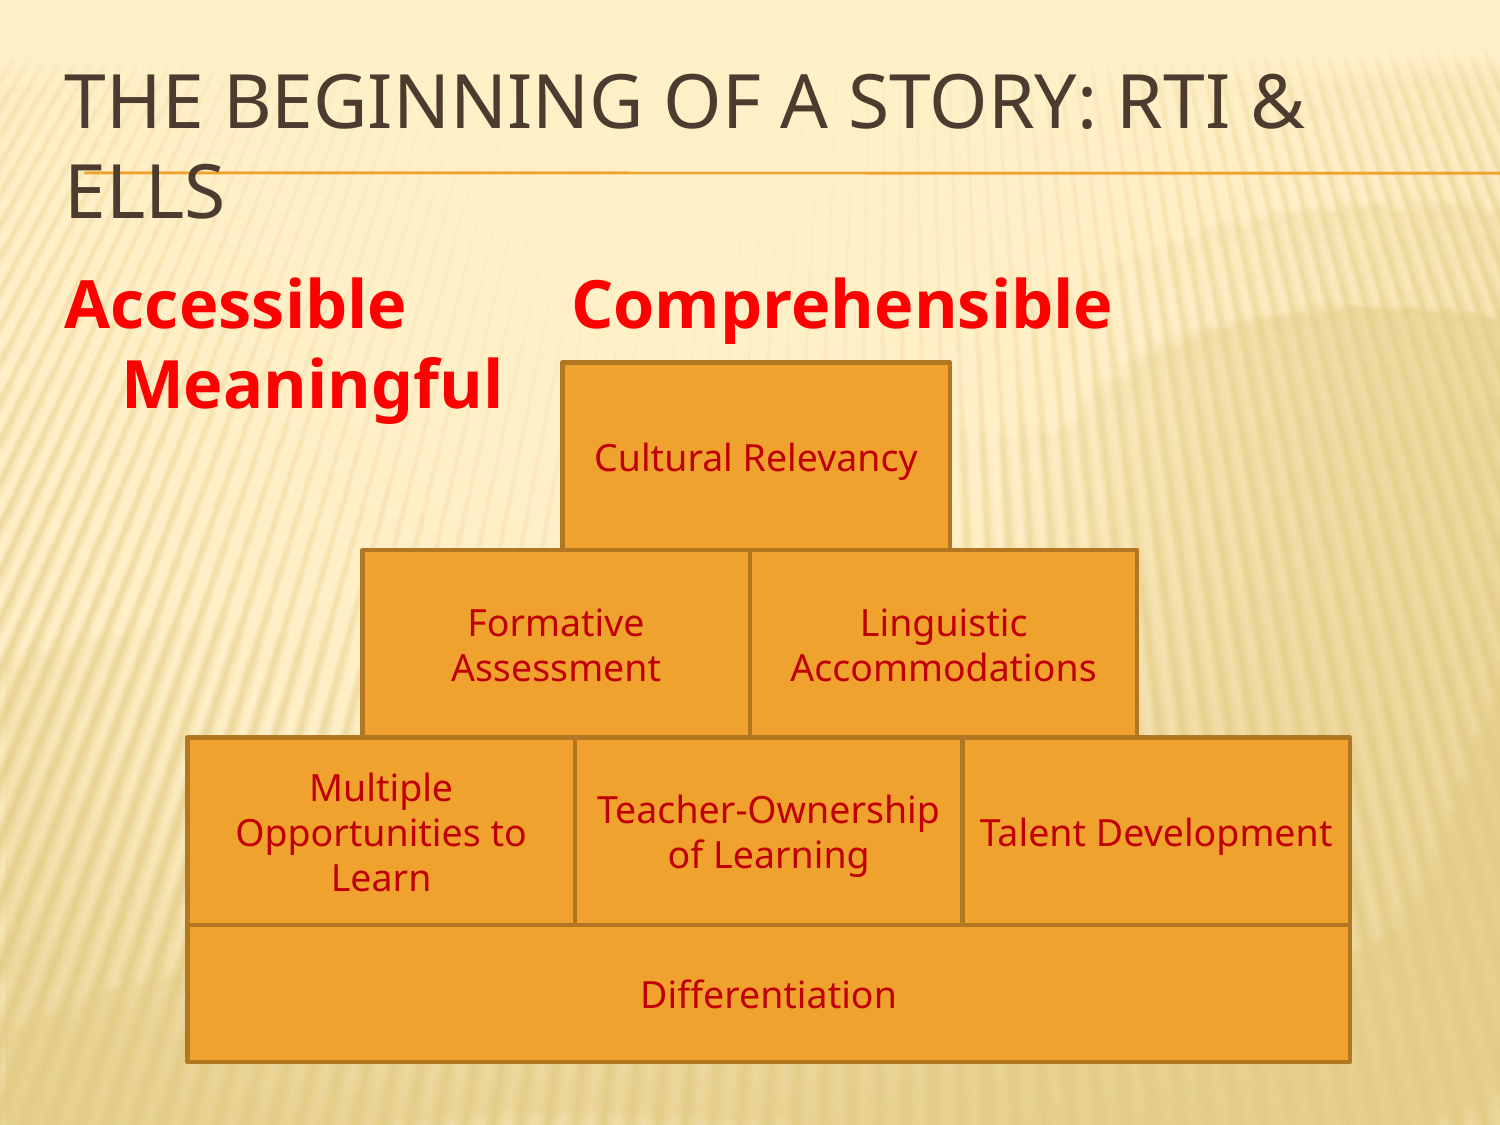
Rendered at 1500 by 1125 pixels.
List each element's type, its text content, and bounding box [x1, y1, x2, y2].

list Accessible Comprehensible Meaningful [50, 254, 1475, 998]
text_box Formative Assessment [360, 548, 748, 735]
text_box Linguistic Accommodations [748, 548, 1139, 735]
text_box Talent Development [960, 735, 1352, 927]
text_box Cultural Relevancy [560, 360, 952, 548]
text_box Differentiation [185, 927, 1352, 1064]
text_box Teacher-Ownership of Learning [577, 735, 960, 927]
text_box Multiple Opportunities to Learn [185, 735, 577, 927]
title The beginning of a story: rti & ells [50, 75, 1475, 213]
